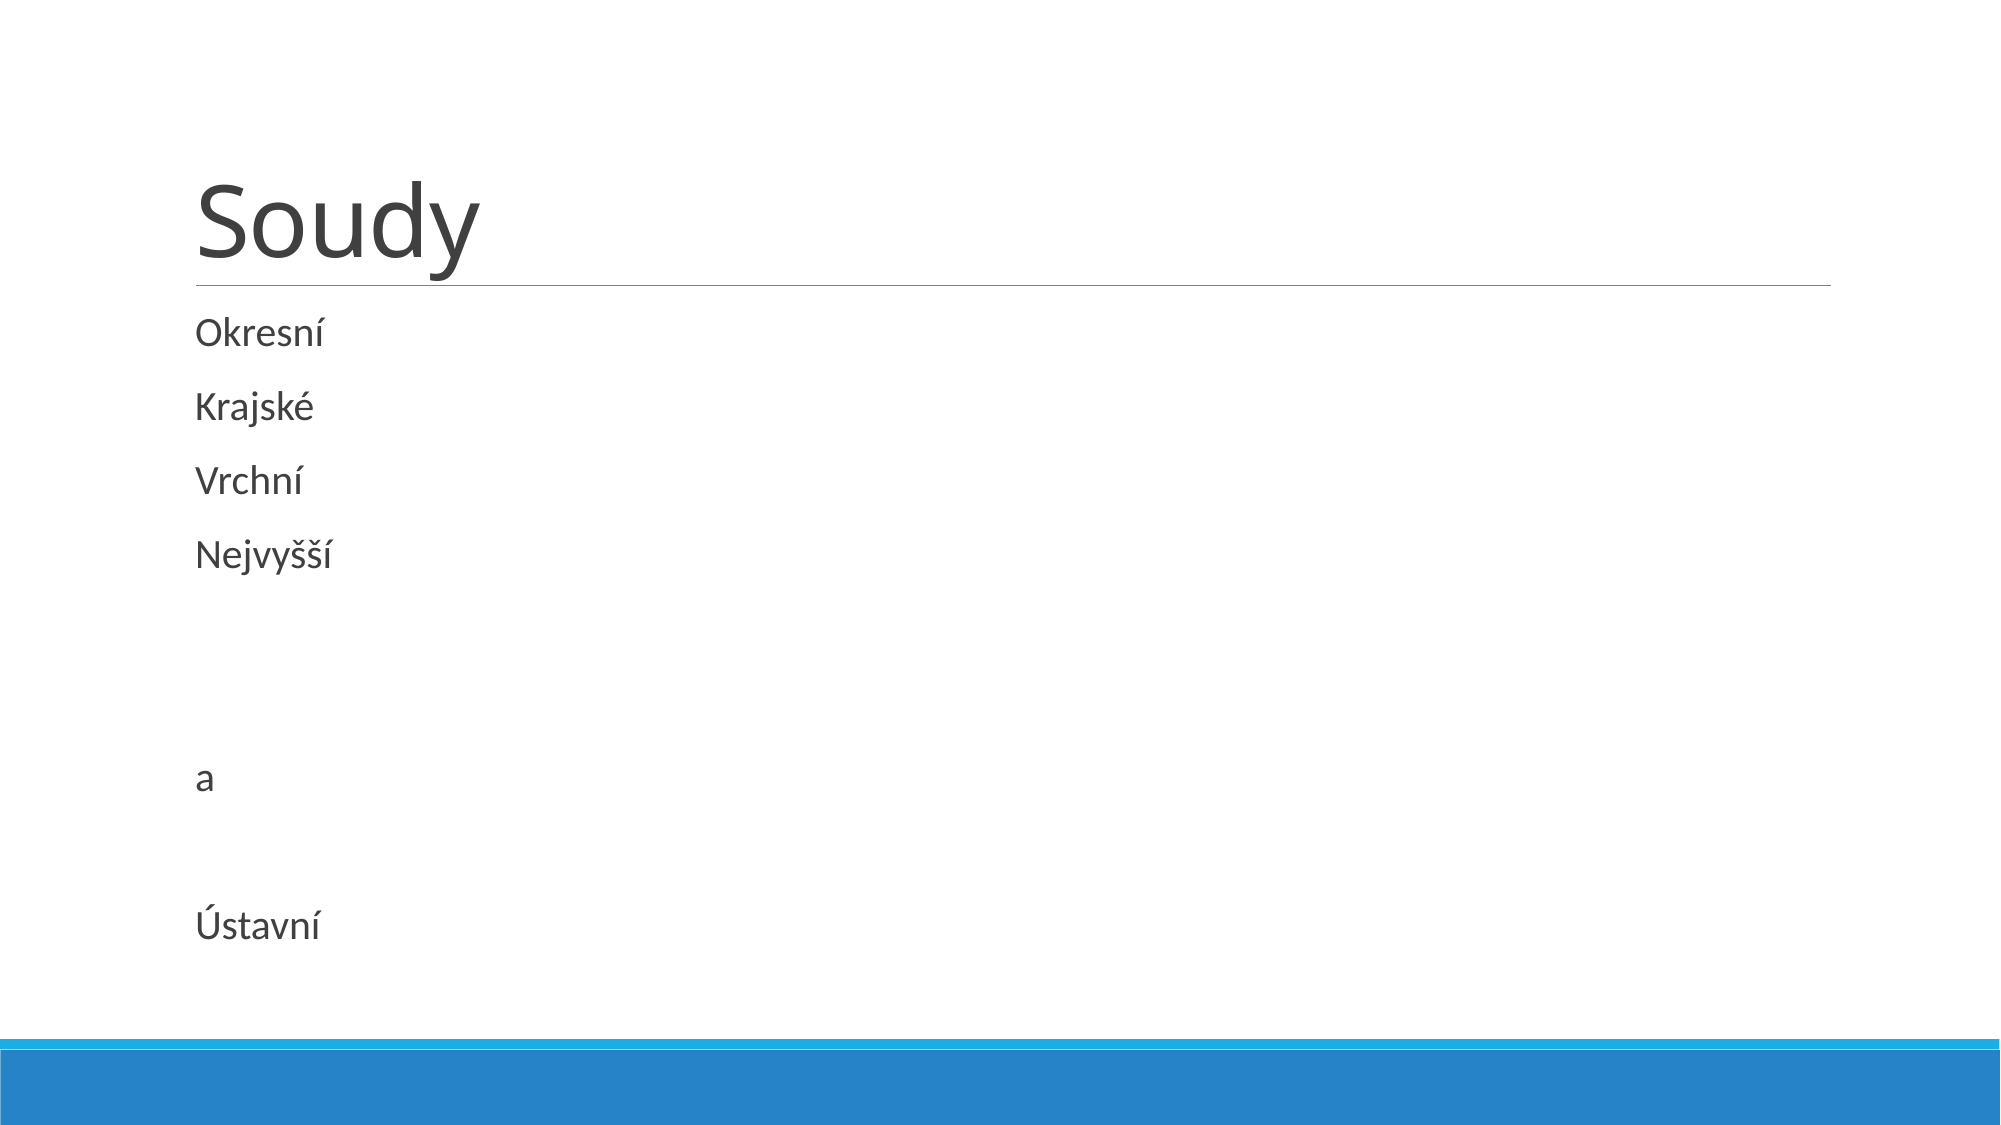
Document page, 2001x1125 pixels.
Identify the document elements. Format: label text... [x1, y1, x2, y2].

list Okresní Krajské Vrchní Nejvyšší a Ústavní [180, 302, 1830, 963]
title Soudy [180, 47, 1830, 285]
